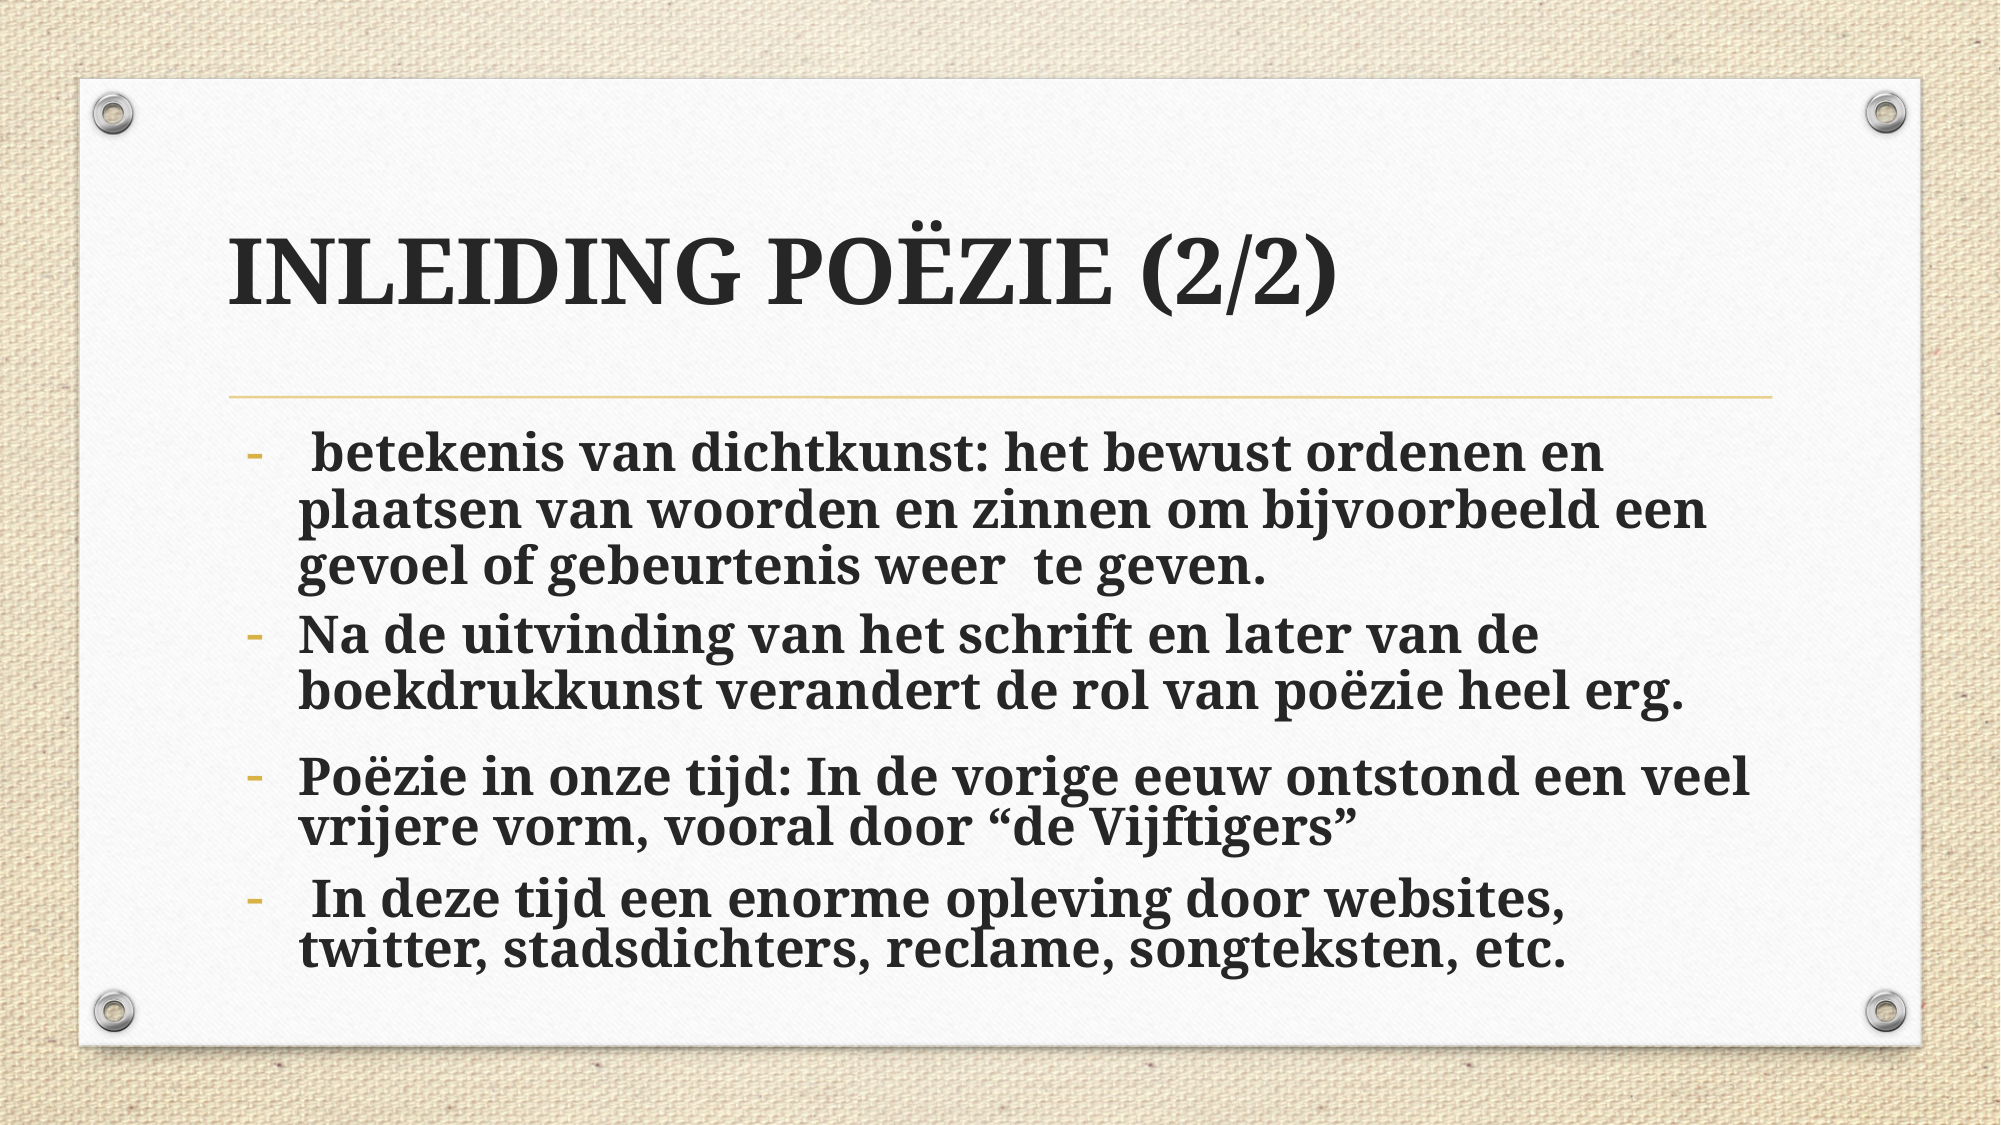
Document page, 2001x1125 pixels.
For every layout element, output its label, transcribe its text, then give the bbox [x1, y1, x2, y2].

list betekenis van dichtkunst: het bewust ordenen en plaatsen van woorden en zinnen om bijvoorbeeld een gevoel of gebeurtenis weer te geven. Na de uitvinding van het schrift en later van de boekdrukkunst verandert de rol van poëzie heel erg. Poëzie in onze tijd: In de vorige eeuw ontstond een veel vrijere vorm, vooral door “de Vijftigers” In deze tijd een enorme opleving door websites, twitter, stadsdichters, reclame, songteksten, etc. [212, 419, 1788, 965]
title INLEIDING POËZIE (2/2) [212, 161, 1788, 375]
picture [0, 0, 2001, 1125]
